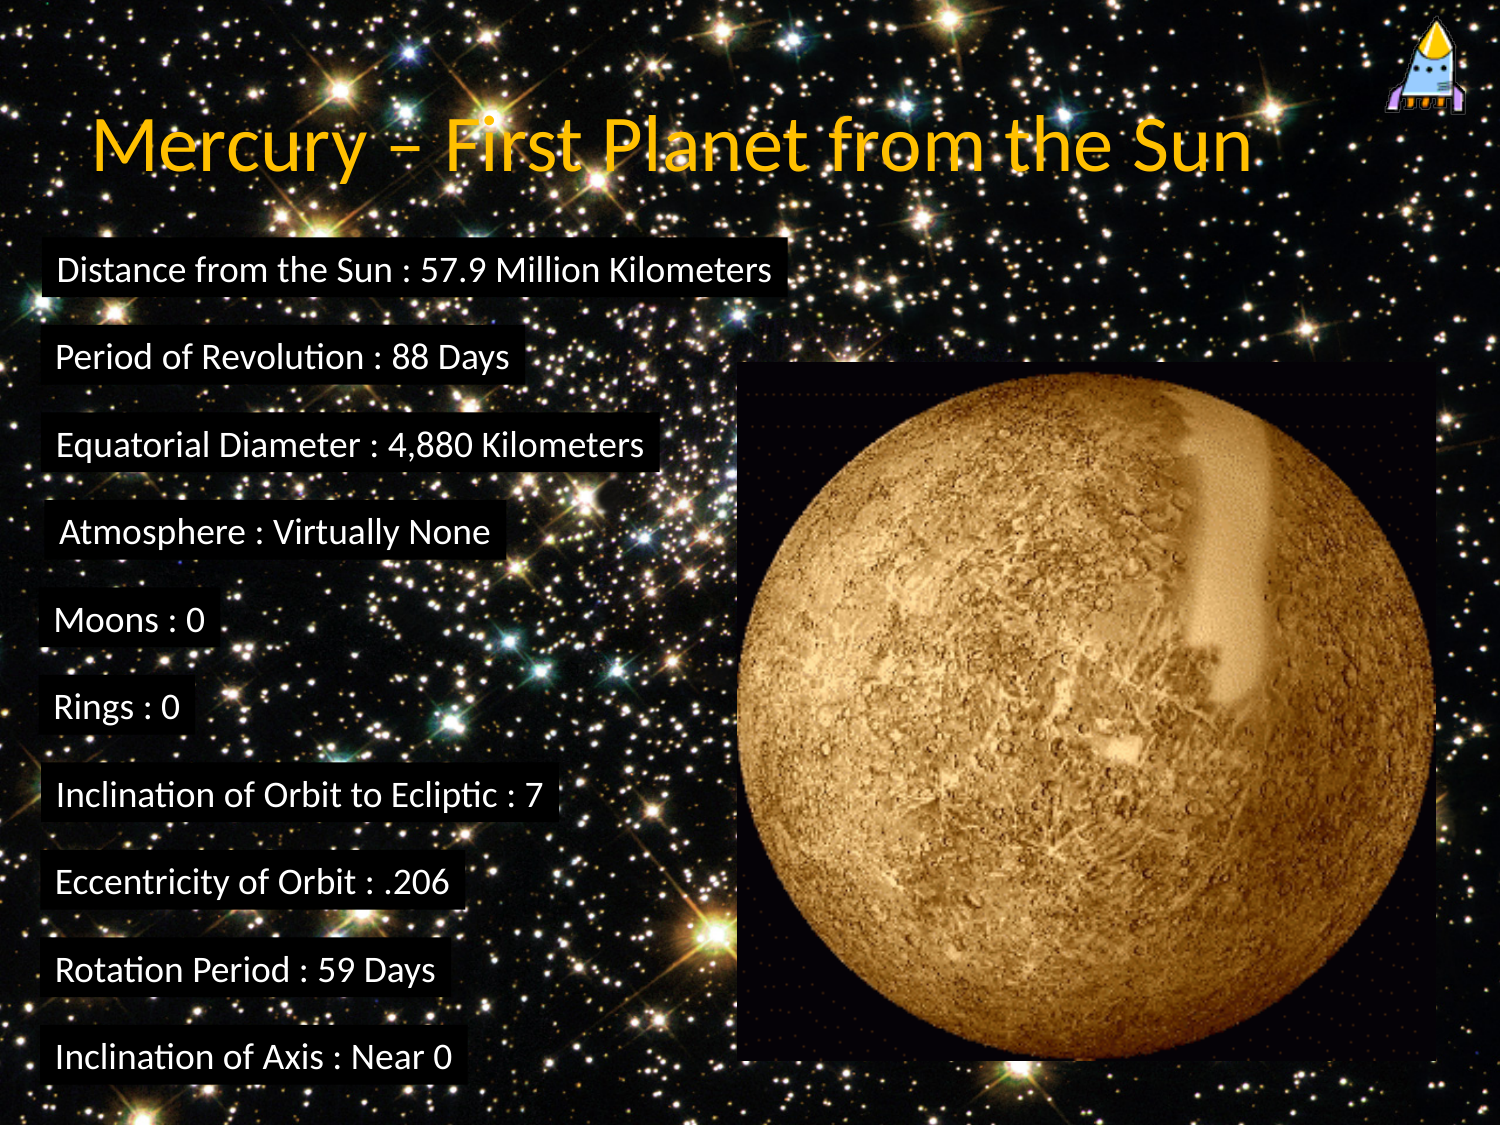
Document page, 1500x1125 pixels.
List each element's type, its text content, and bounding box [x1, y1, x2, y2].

title Mercury – First Planet from the Sun [75, 45, 1425, 233]
text_box Atmosphere : Virtually None [44, 499, 507, 560]
text_box Period of Revolution : 88 Days [40, 324, 526, 385]
text_box Distance from the Sun : 57.9 Million Kilometers [41, 237, 788, 298]
text_box Eccentricity of Orbit : .206 [40, 849, 466, 910]
text_box Moons : 0 [38, 587, 221, 648]
text_box Rotation Period : 59 Days [40, 937, 452, 998]
text_box Inclination of Orbit to Ecliptic : 7 [41, 762, 560, 823]
text_box Inclination of Axis : Near 0 [40, 1024, 468, 1085]
picture [0, 0, 1500, 1125]
text_box Rings : 0 [38, 674, 196, 735]
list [737, 362, 1437, 1062]
text_box Equatorial Diameter : 4,880 Kilometers [40, 412, 660, 473]
